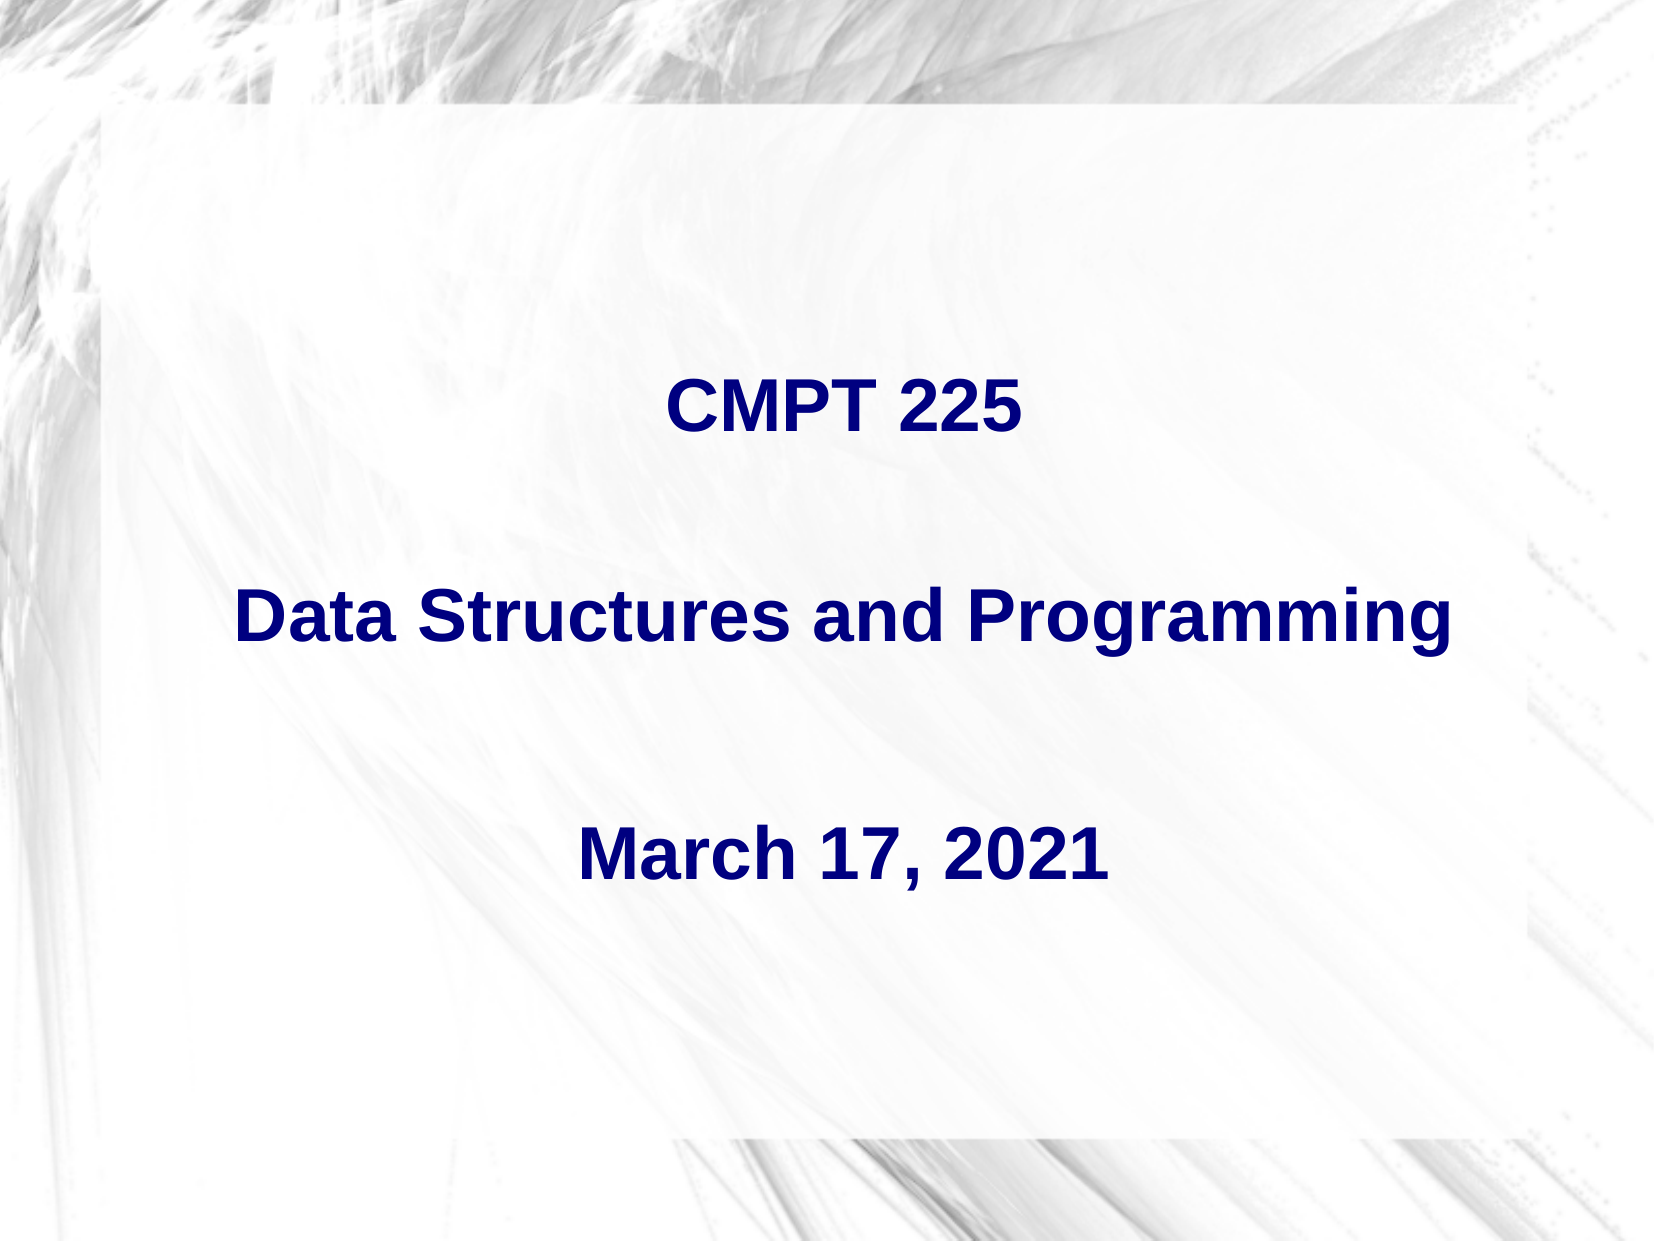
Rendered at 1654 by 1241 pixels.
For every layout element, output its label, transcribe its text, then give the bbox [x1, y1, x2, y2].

list CMPT 225 Data Structures and Programming March 17, 2021 [118, 237, 1571, 1134]
picture [0, 0, 1654, 1241]
